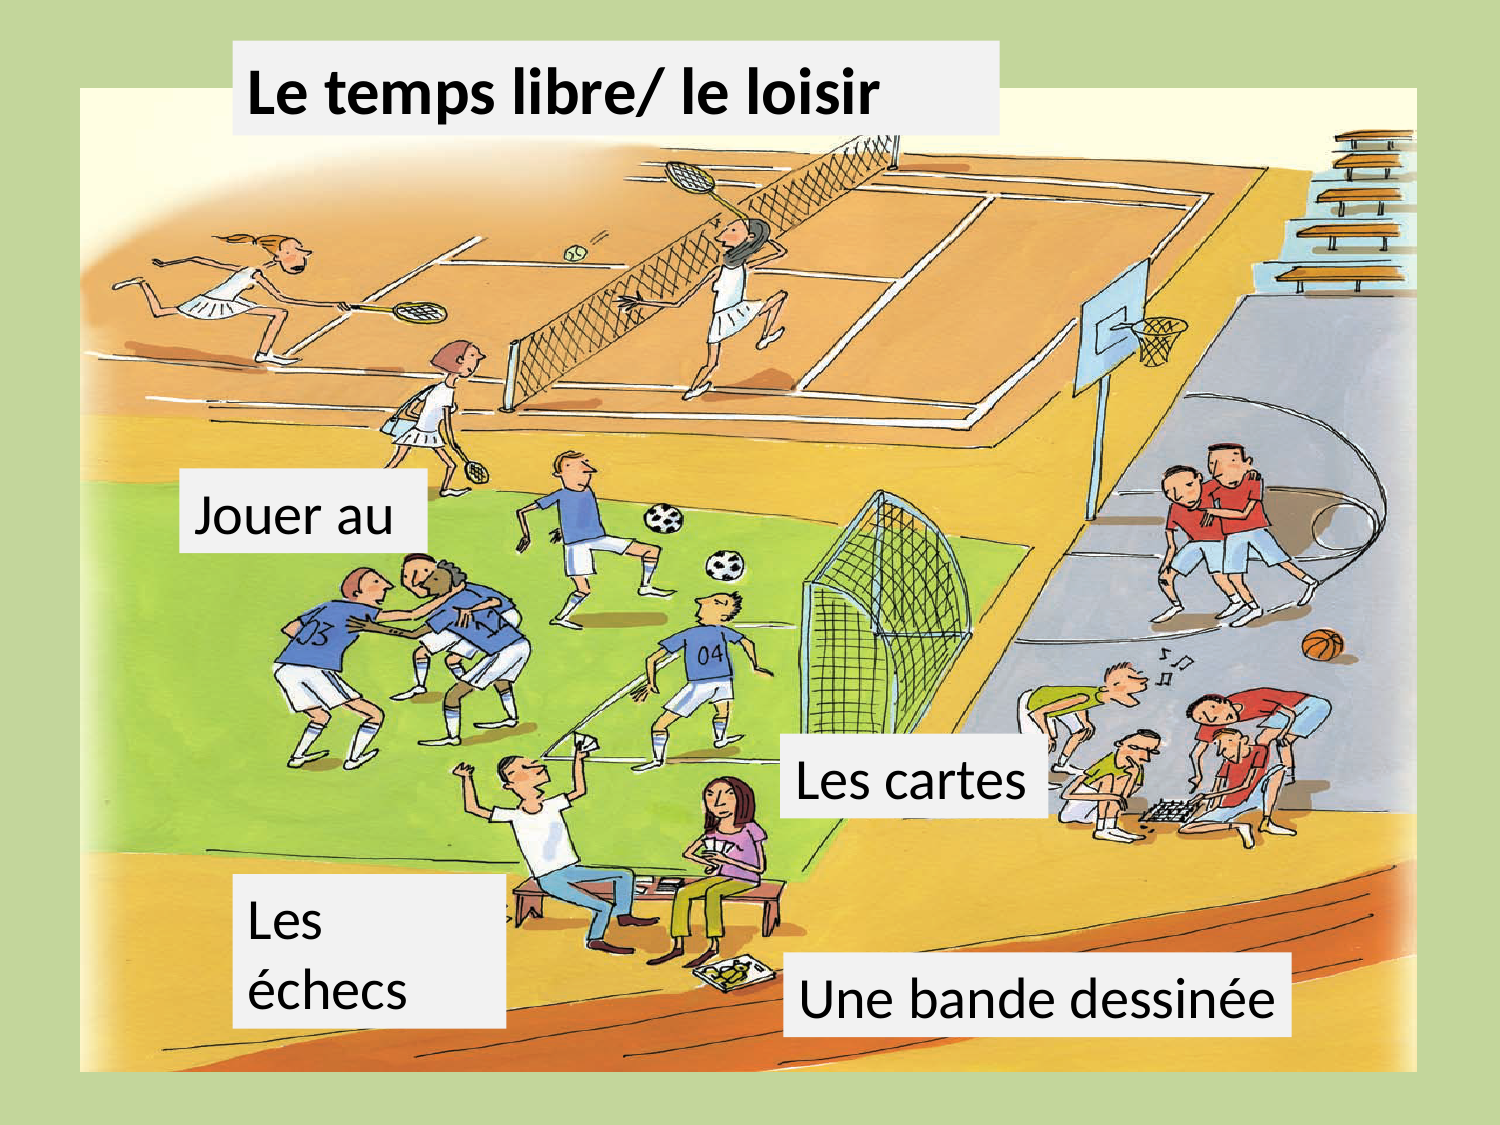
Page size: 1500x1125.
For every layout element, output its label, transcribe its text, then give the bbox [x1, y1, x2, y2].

text_box Le temps libre/ le loisir [232, 40, 1000, 87]
picture [79, 88, 1418, 1072]
